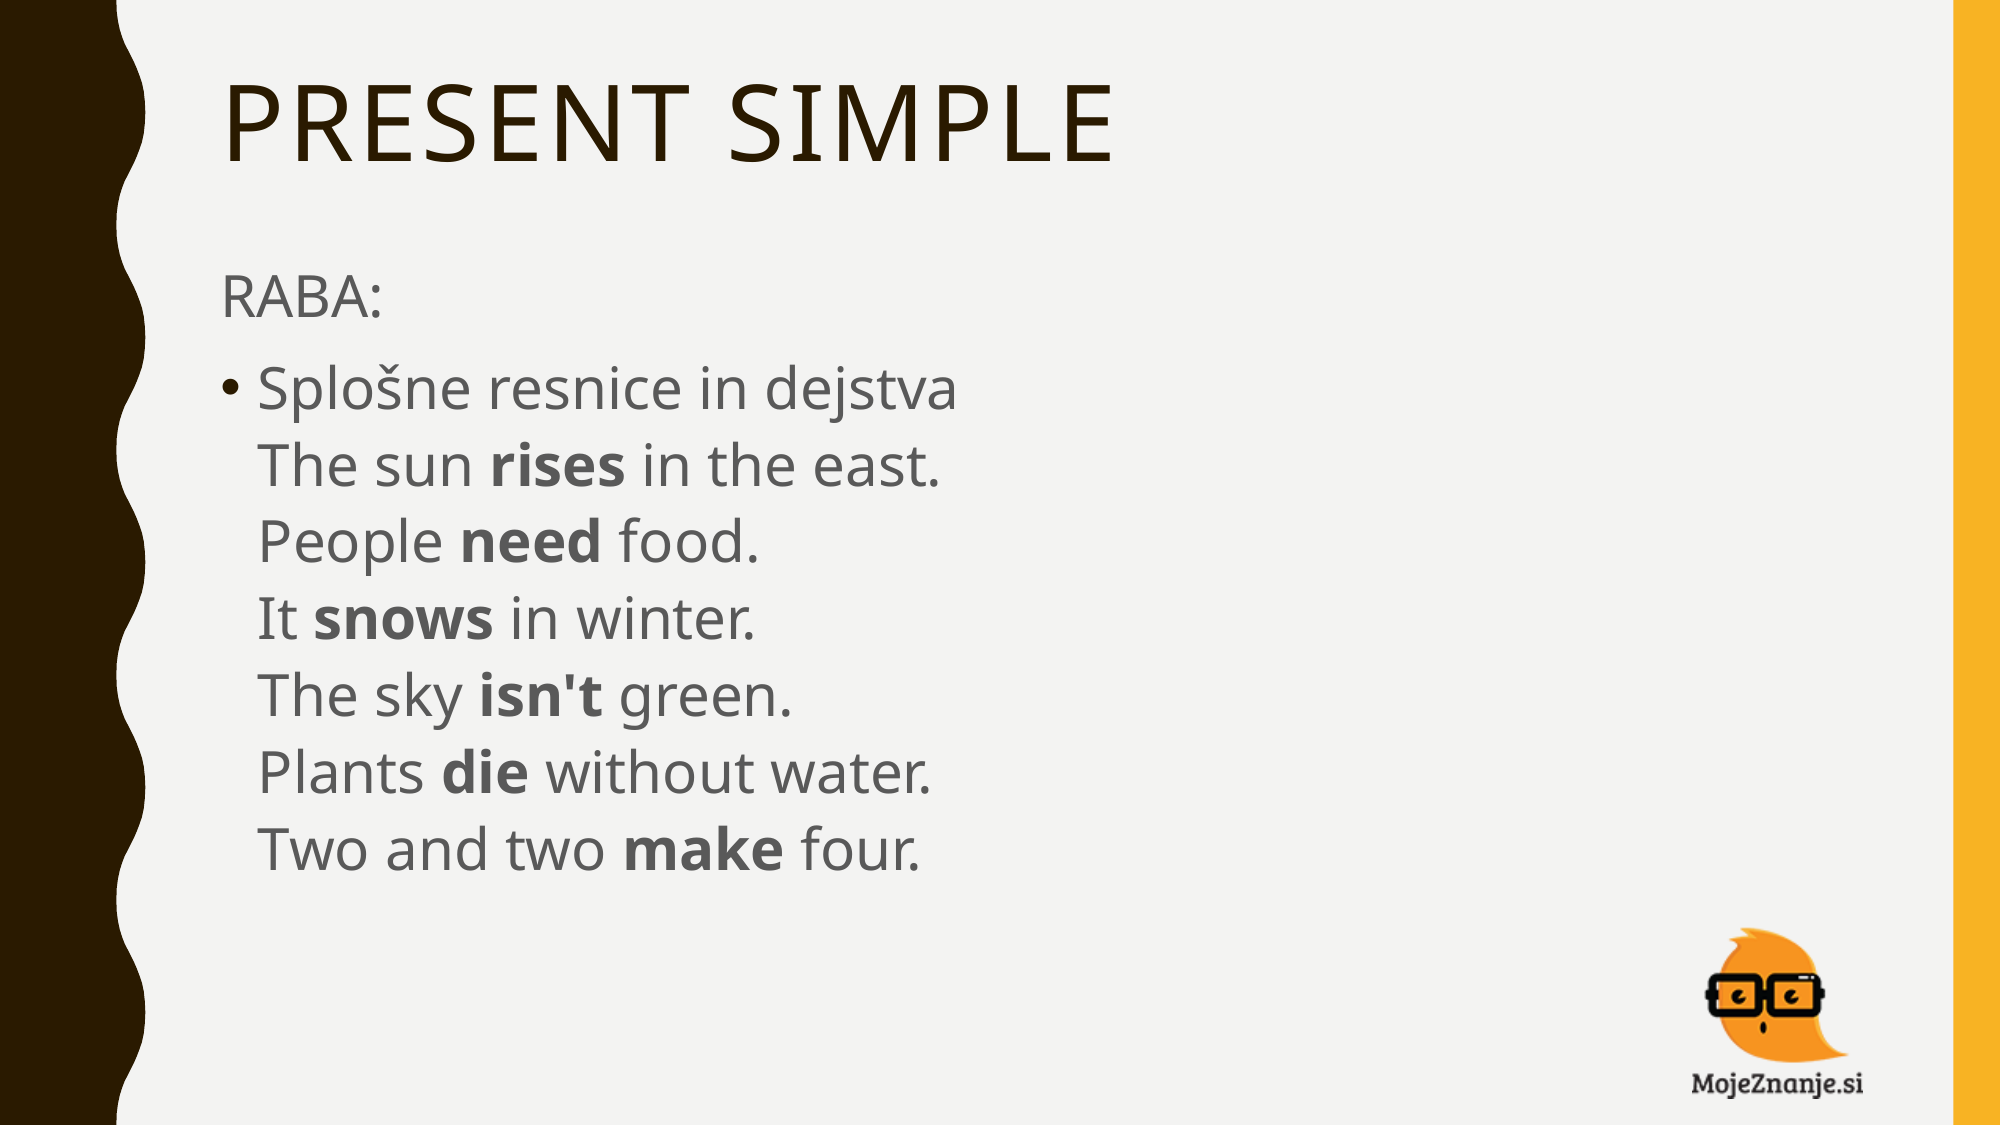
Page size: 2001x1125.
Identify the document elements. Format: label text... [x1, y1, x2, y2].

title PRESENT SIMPLE [205, 62, 1875, 245]
picture [1692, 983, 1863, 1099]
list RABA: Splošne resnice in dejstva The sun rises in the east. People need food. It snows in winter. The sky isn't green. Plants die without water. Two and two make four. [205, 245, 1875, 983]
